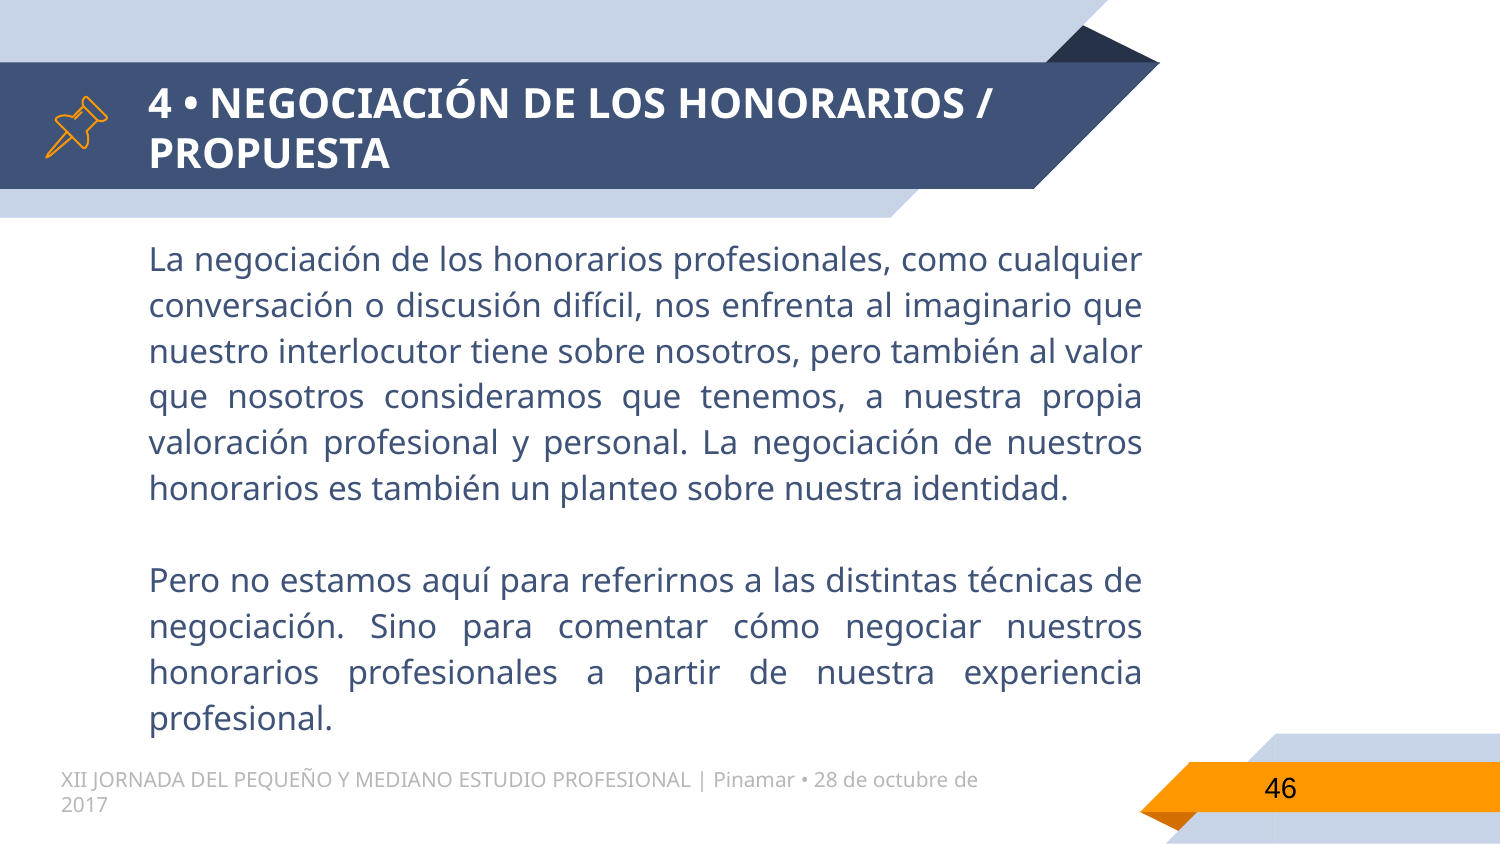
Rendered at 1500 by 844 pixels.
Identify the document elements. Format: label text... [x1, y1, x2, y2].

text_box La negociación de los honorarios profesionales, como cualquier conversación o discusión difícil, nos enfrenta al imaginario que nuestro interlocutor tiene sobre nosotros, pero también al valor que nosotros consideramos que tenemos, a nuestra propia valoración profesional y personal. La negociación de nuestros honorarios es también un planteo sobre nuestra identidad. Pero no estamos aquí para referirnos a las distintas técnicas de negociación. Sino para comentar cómo negociar nuestros honorarios profesionales a partir de nuestra experiencia profesional. [133, 217, 1160, 791]
title 4 • NEGOCIACIÓN DE LOS HONORARIOS / PROPUESTA [133, 64, 1101, 190]
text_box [46, 96, 108, 158]
slide_number 46 [1249, 760, 1494, 813]
